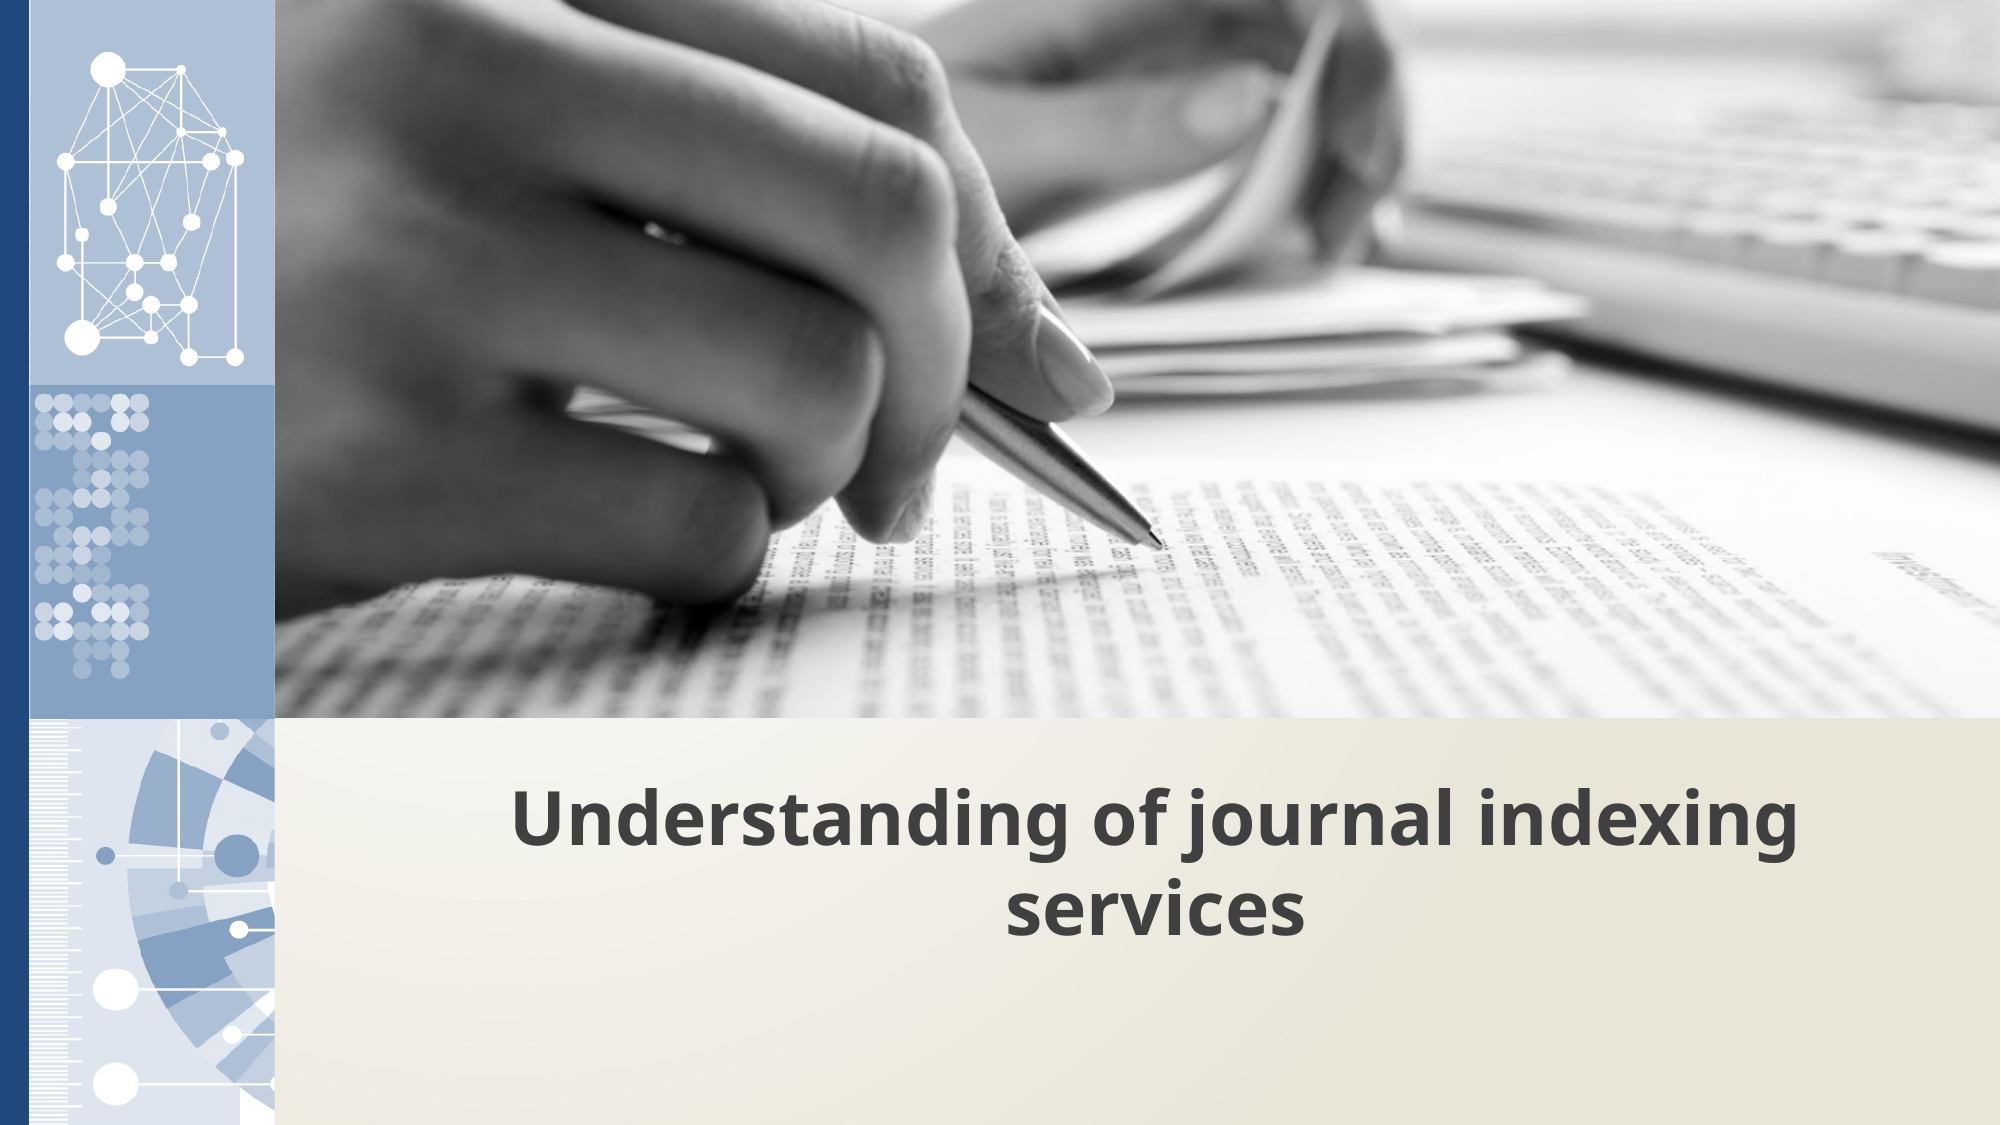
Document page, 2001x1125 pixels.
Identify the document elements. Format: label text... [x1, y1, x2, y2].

picture [274, 0, 2000, 718]
list Understanding of journal indexing services [424, 763, 1888, 1067]
